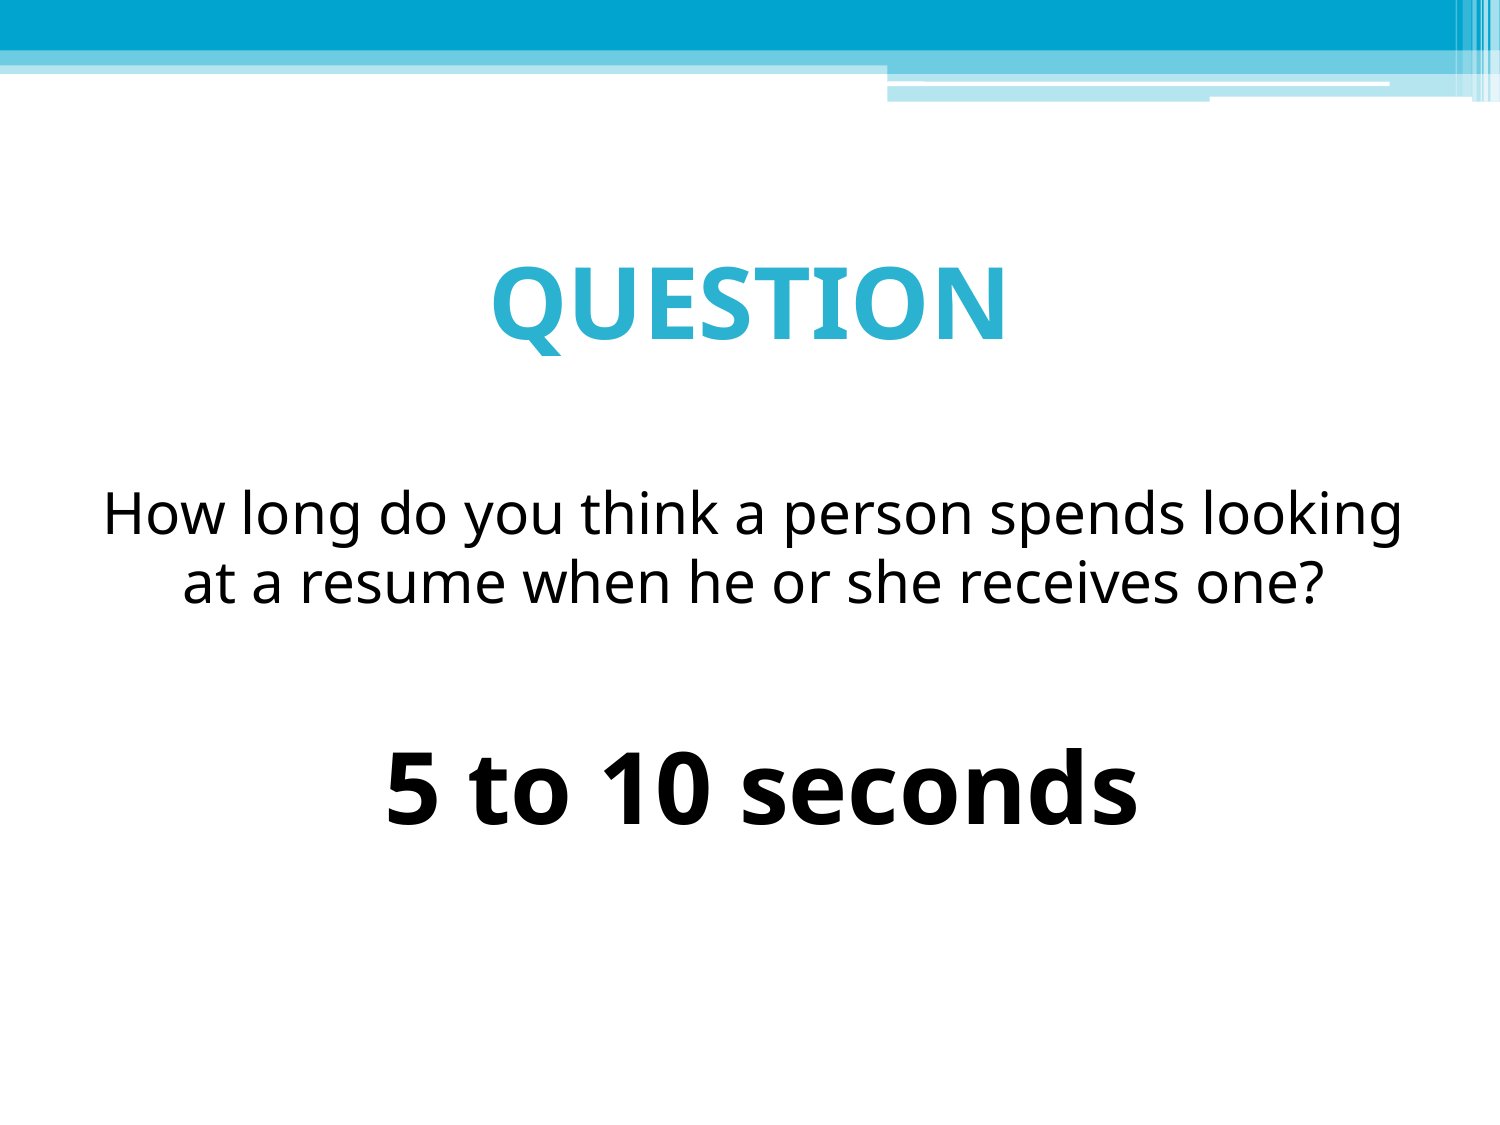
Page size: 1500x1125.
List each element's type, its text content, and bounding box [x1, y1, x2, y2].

list How long do you think a person spends looking at a resume when he or she receives one? 5 to 10 seconds [75, 394, 1425, 975]
title QUESTION [75, 212, 1425, 388]
